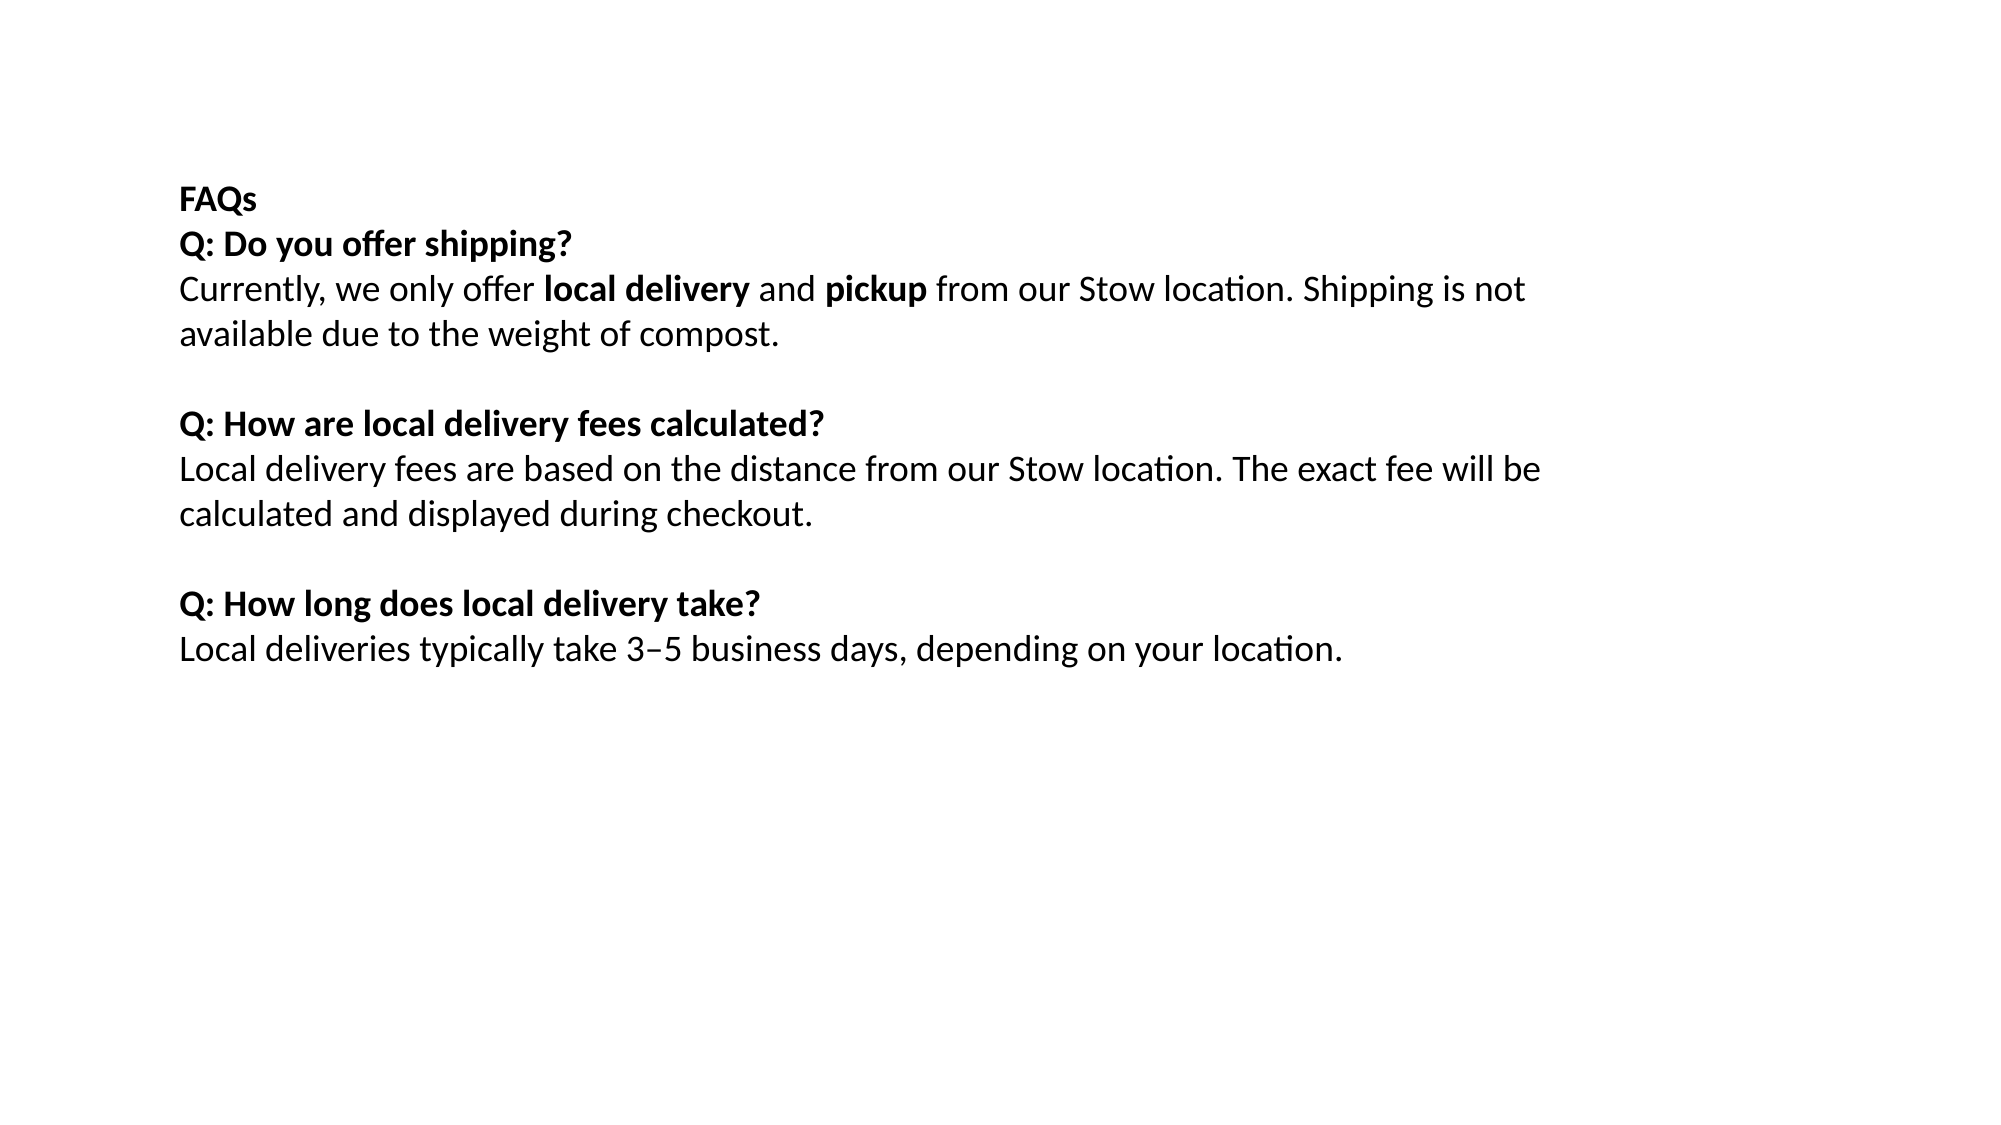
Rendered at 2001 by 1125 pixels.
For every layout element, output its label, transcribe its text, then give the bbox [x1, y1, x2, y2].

text_box FAQs Q: Do you offer shipping? Currently, we only offer local delivery and pickup from our Stow location. Shipping is not available due to the weight of compost. Q: How are local delivery fees calculated? Local delivery fees are based on the distance from our Stow location. The exact fee will be calculated and displayed during checkout. Q: How long does local delivery take? Local deliveries typically take 3–5 business days, depending on your location. [164, 166, 1621, 676]
